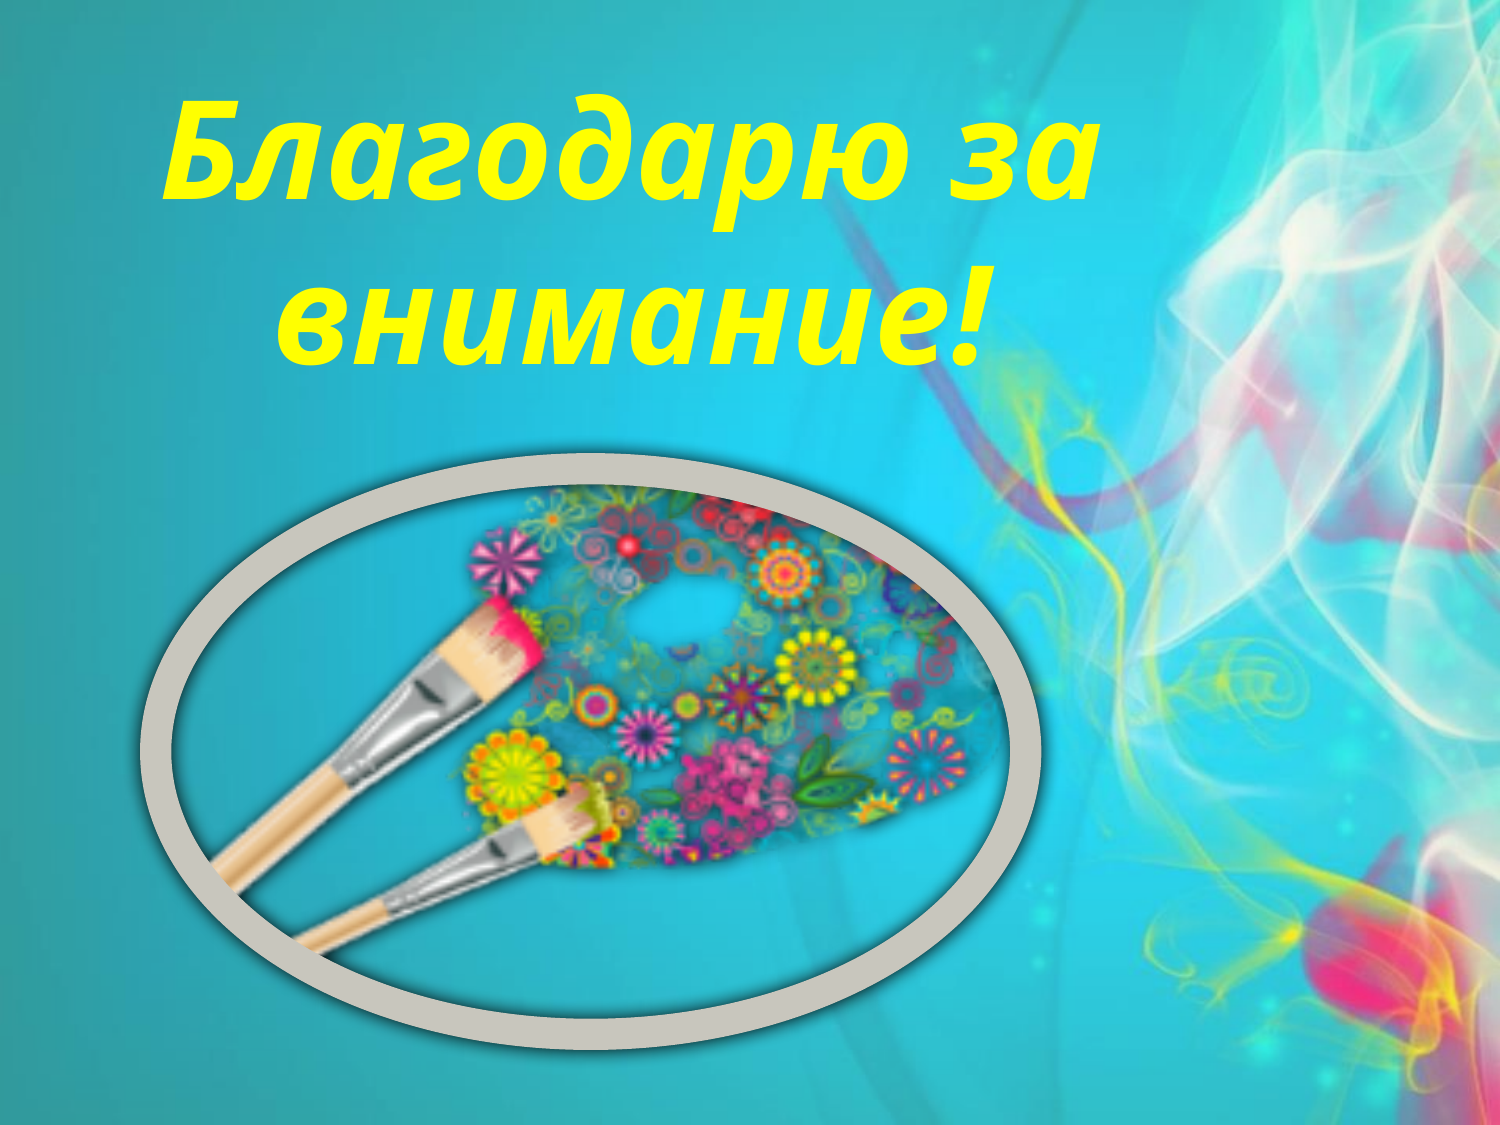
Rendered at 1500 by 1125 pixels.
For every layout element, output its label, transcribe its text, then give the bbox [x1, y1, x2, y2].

text_box Благодарю за внимание! [76, 54, 1187, 400]
picture [155, 468, 1027, 1035]
